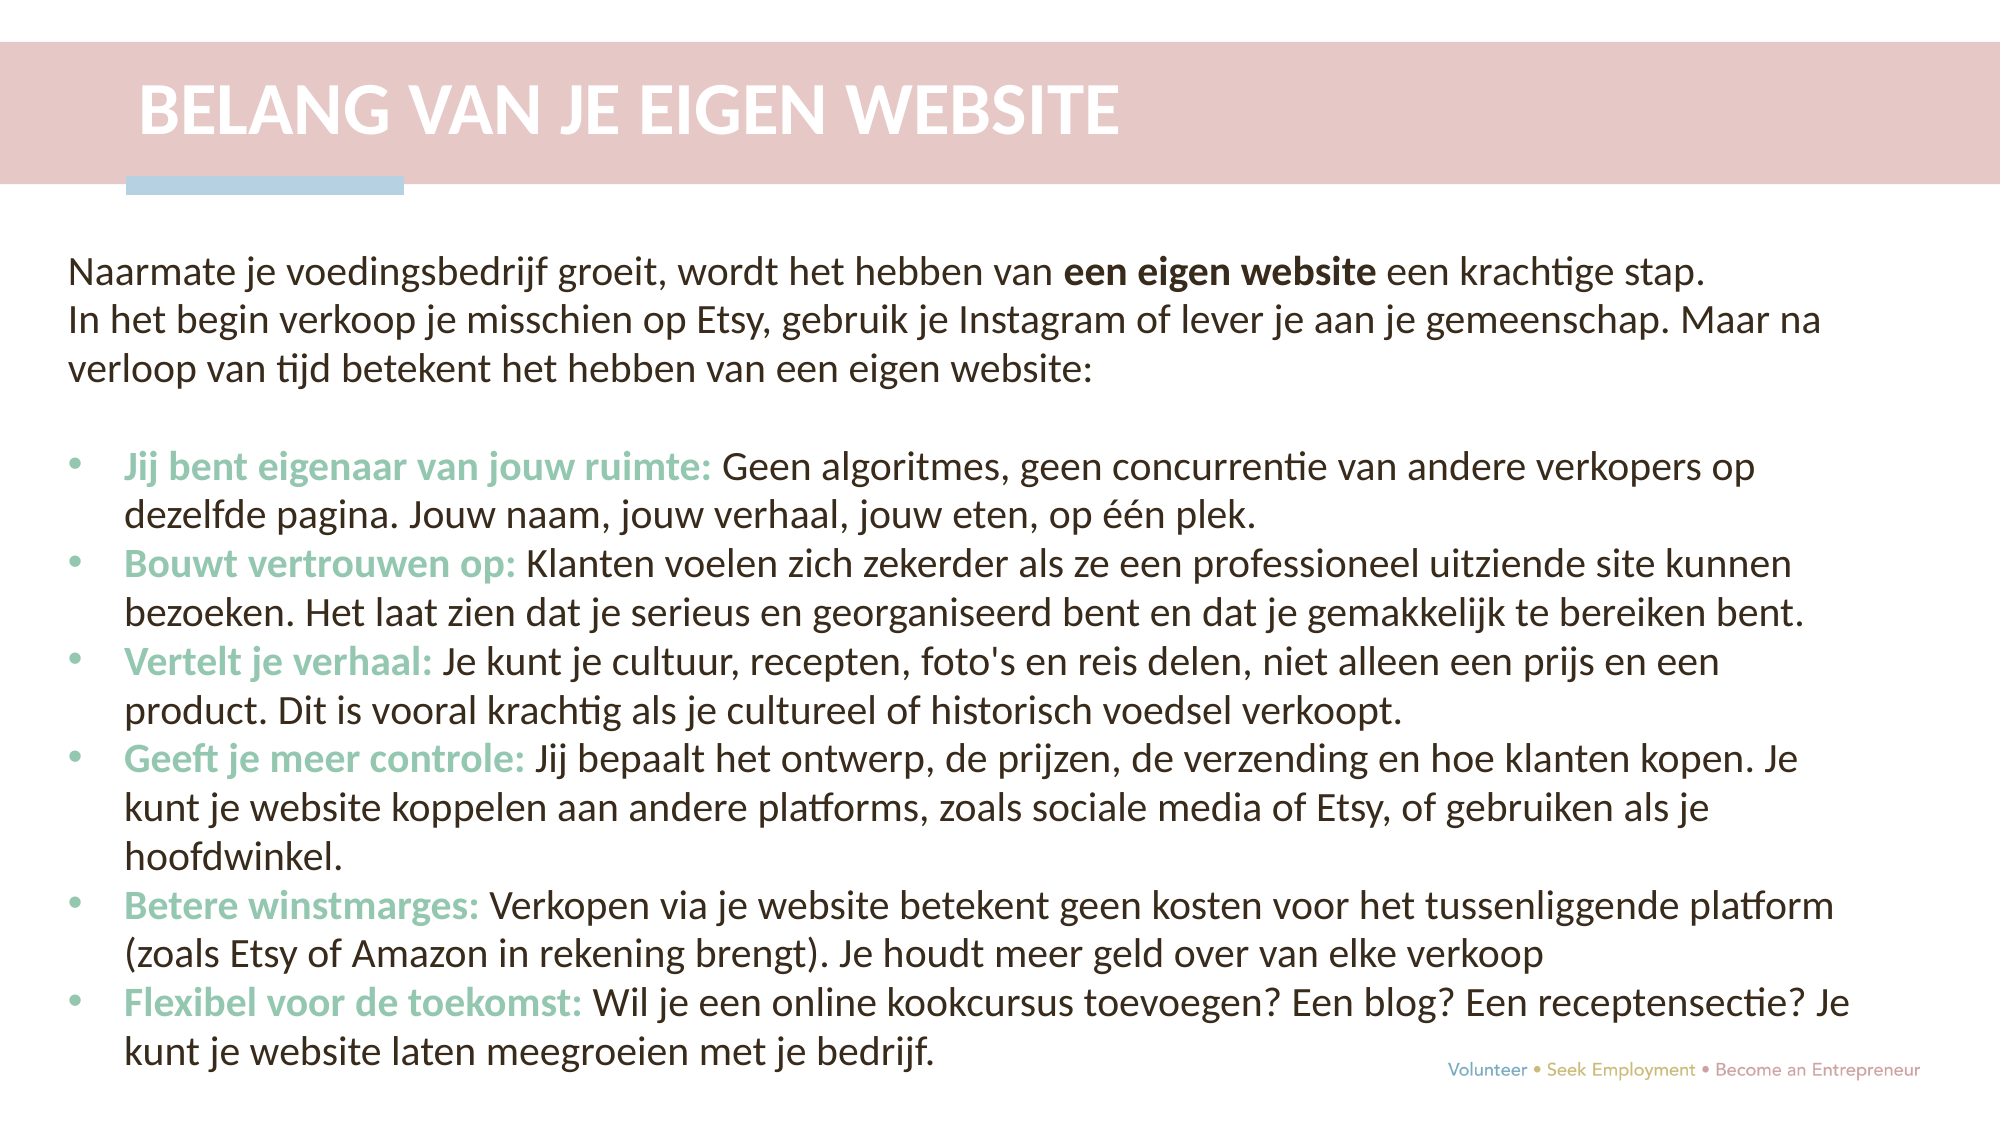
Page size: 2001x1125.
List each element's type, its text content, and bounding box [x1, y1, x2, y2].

list BELANG VAN JE EIGEN WEBSITE [123, 51, 1913, 170]
picture [1418, 1046, 1971, 1103]
text_box Naarmate je voedingsbedrijf groeit, wordt het hebben van een eigen website een krachtige stap. In het begin verkoop je misschien op Etsy, gebruik je Instagram of lever je aan je gemeenschap. Maar na verloop van tijd betekent het hebben van een eigen website: Jij bent eigenaar van jouw ruimte: Geen algoritmes, geen concurrentie van andere verkopers op dezelfde pagina. Jouw naam, jouw verhaal, jouw eten, op één plek. Bouwt vertrouwen op: Klanten voelen zich zekerder als ze een professioneel uitziende site kunnen bezoeken. Het laat zien dat je serieus en georganiseerd bent en dat je gemakkelijk te bereiken bent. Vertelt je verhaal: Je kunt je cultuur, recepten, foto's en reis delen, niet alleen een prijs en een product. Dit is vooral krachtig als je cultureel of historisch voedsel verkoopt. Geeft je meer controle: Jij bepaalt het ontwerp, de prijzen, de verzending en hoe klanten kopen. Je kunt je website koppelen aan andere platforms, zoals sociale media of Etsy, of gebruiken als je hoofdwinkel. Betere winstmarges: Verkopen via je website betekent geen kosten voor het tussenliggende platform (zoals Etsy of Amazon in rekening brengt). Je houdt meer geld over van elke verkoop Flexibel voor de toekomst: Wil je een online kookcursus toevoegen? Een blog? Een receptensectie? Je kunt je website laten meegroeien met je bedrijf. [52, 237, 1869, 713]
